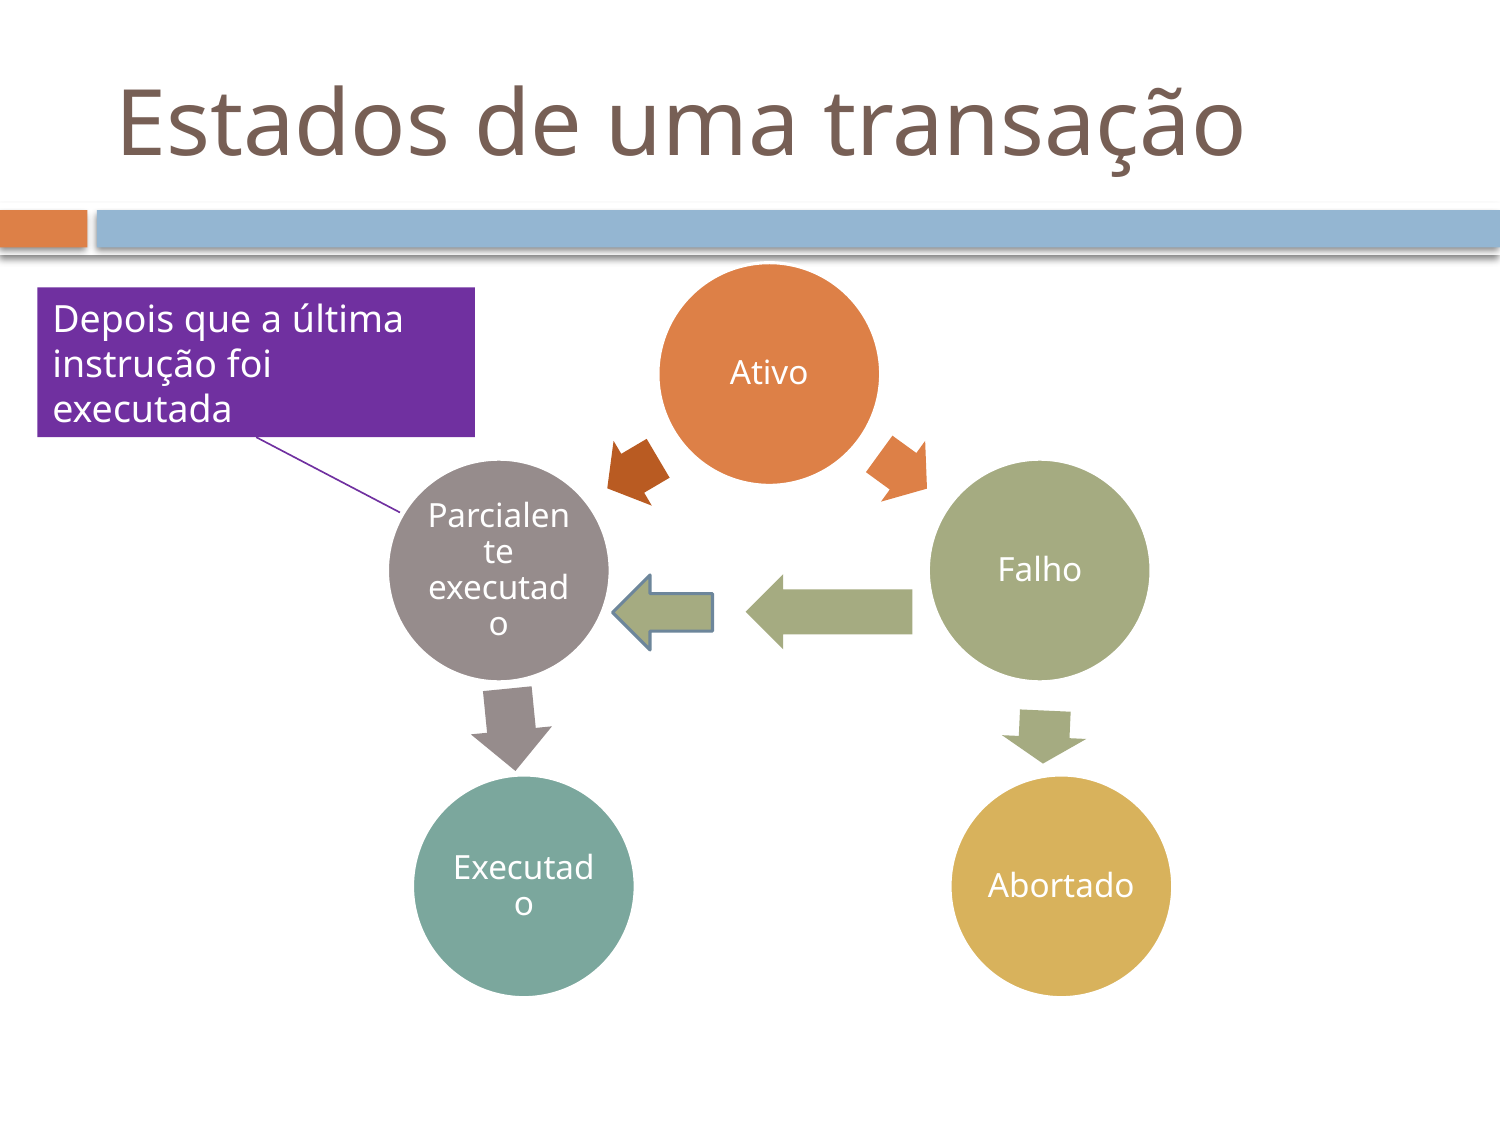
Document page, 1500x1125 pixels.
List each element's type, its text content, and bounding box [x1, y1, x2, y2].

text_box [255, 393, 401, 513]
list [100, 262, 1439, 1001]
text_box Depois que a última instrução foi executada [37, 287, 94, 438]
title Estados de uma transação [100, 37, 1438, 200]
